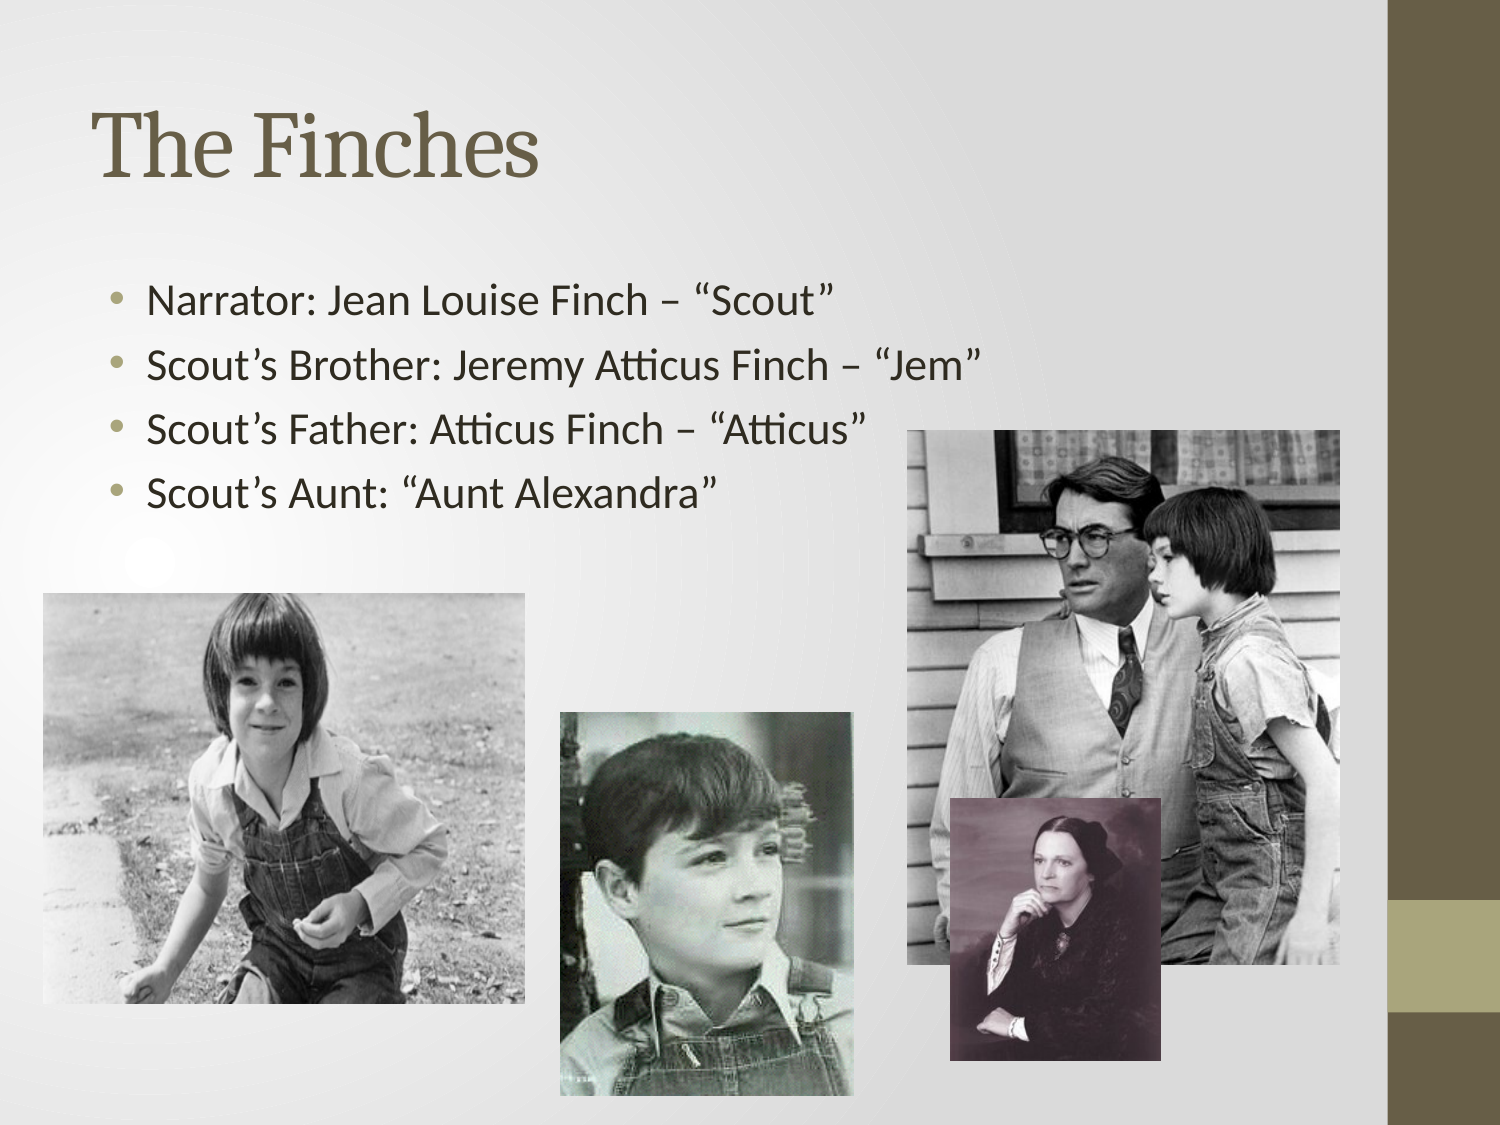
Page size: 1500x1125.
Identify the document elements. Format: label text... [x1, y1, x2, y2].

picture [559, 711, 855, 1096]
list Narrator: Jean Louise Finch – “Scout” Scout’s Brother: Jeremy Atticus Finch – “Jem” Scout’s Father: Atticus Finch – “Atticus” Scout’s Aunt: “Aunt Alexandra” [75, 262, 1325, 1050]
picture [42, 592, 526, 1005]
title The Finches [75, 45, 1325, 233]
picture [906, 429, 1341, 1062]
